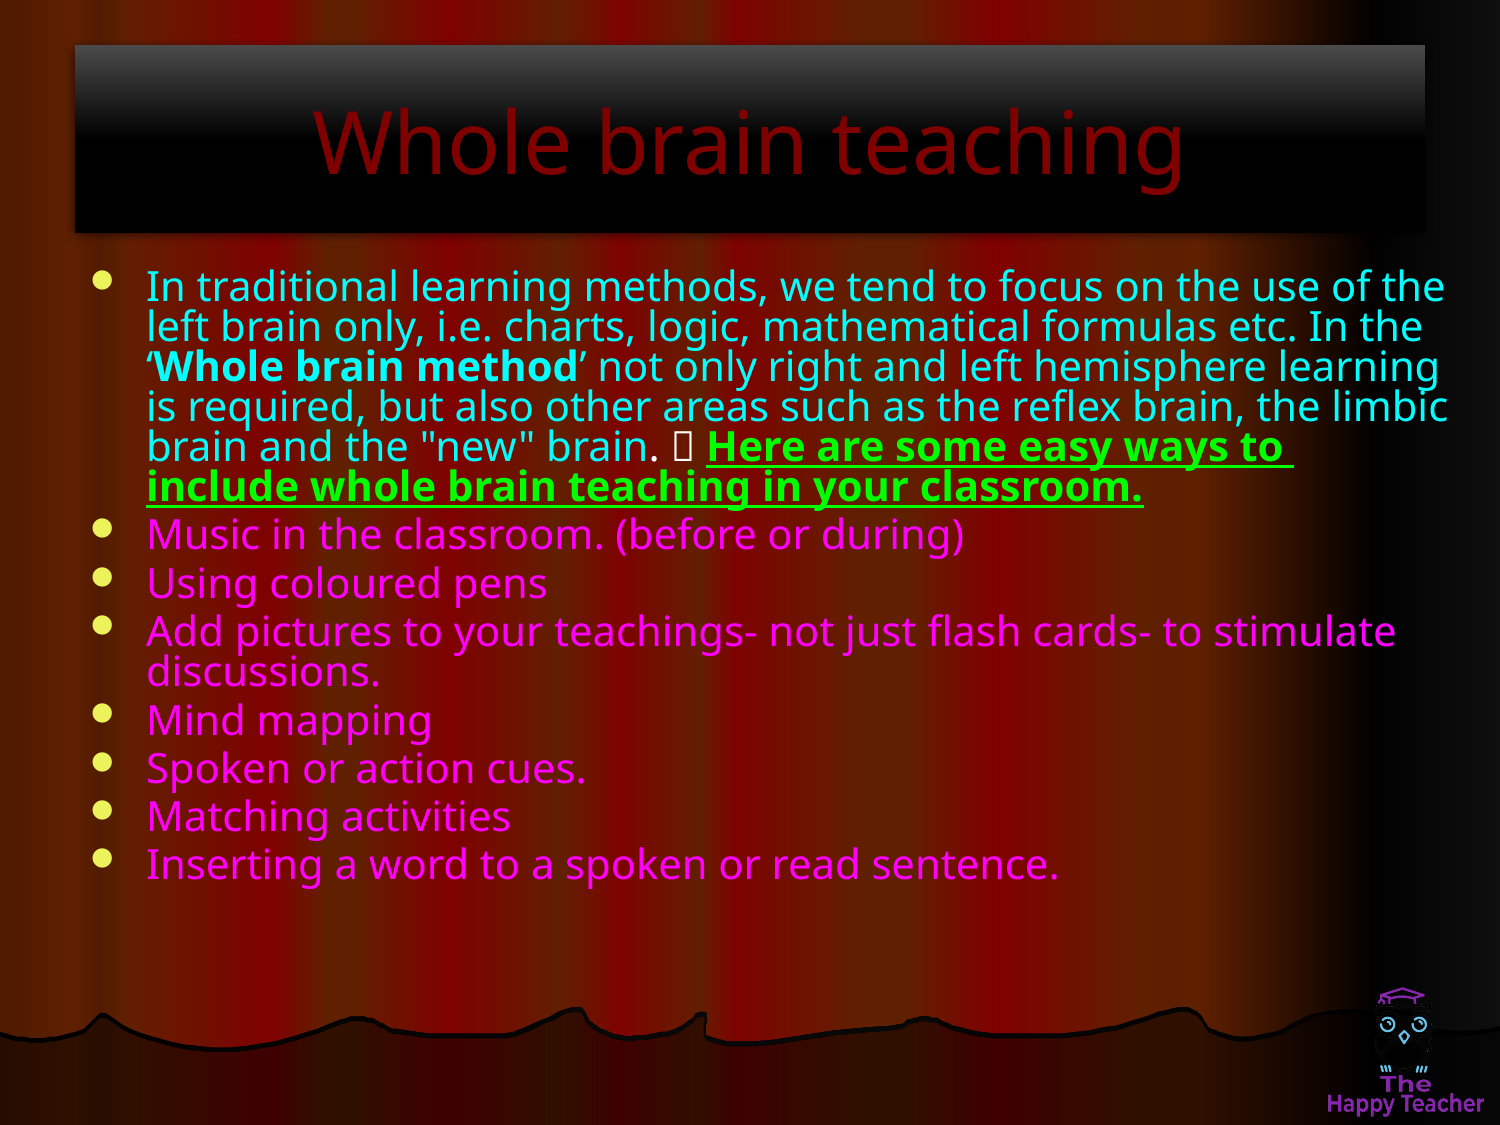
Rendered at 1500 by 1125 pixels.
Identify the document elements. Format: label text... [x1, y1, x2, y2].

title Whole brain teaching [74, 45, 1426, 233]
list In traditional learning methods, we tend to focus on the use of the left brain only, i.e. charts, logic, mathematical formulas etc. In the ‘Whole brain method’ not only right and left hemisphere learning is required, but also other areas such as the reflex brain, the limbic brain and the "new" brain.  Here are some easy ways to include whole brain teaching in your classroom. Music in the classroom. (before or during) Using coloured pens Add pictures to your teachings- not just flash cards- to stimulate discussions. Mind mapping Spoken or action cues. Matching activities Inserting a word to a spoken or read sentence. [74, 262, 1471, 1006]
picture [1328, 987, 1484, 1117]
